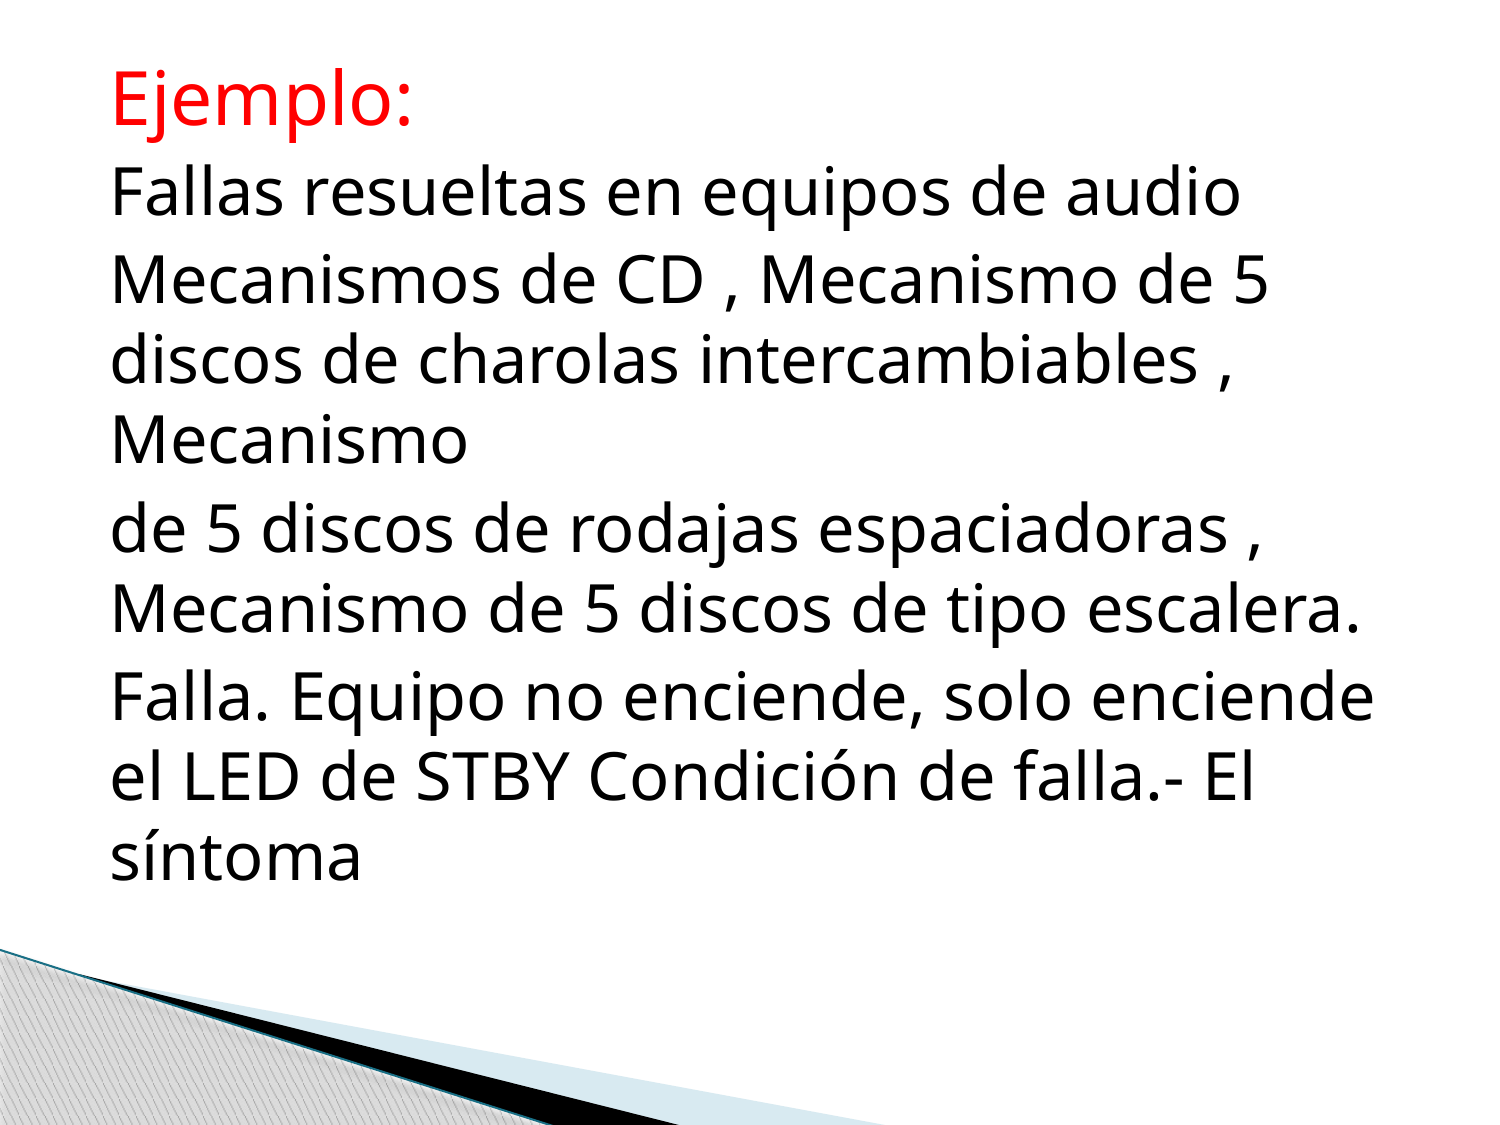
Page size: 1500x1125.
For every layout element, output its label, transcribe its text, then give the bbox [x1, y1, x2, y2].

list Ejemplo: Fallas resueltas en equipos de audio Mecanismos de CD , Mecanismo de 5 discos de charolas intercambiables , Mecanismo de 5 discos de rodajas espaciadoras , Mecanismo de 5 discos de tipo escalera. Falla. Equipo no enciende, solo enciende el LED de STBY Condición de falla.- El síntoma [76, 42, 1427, 1083]
